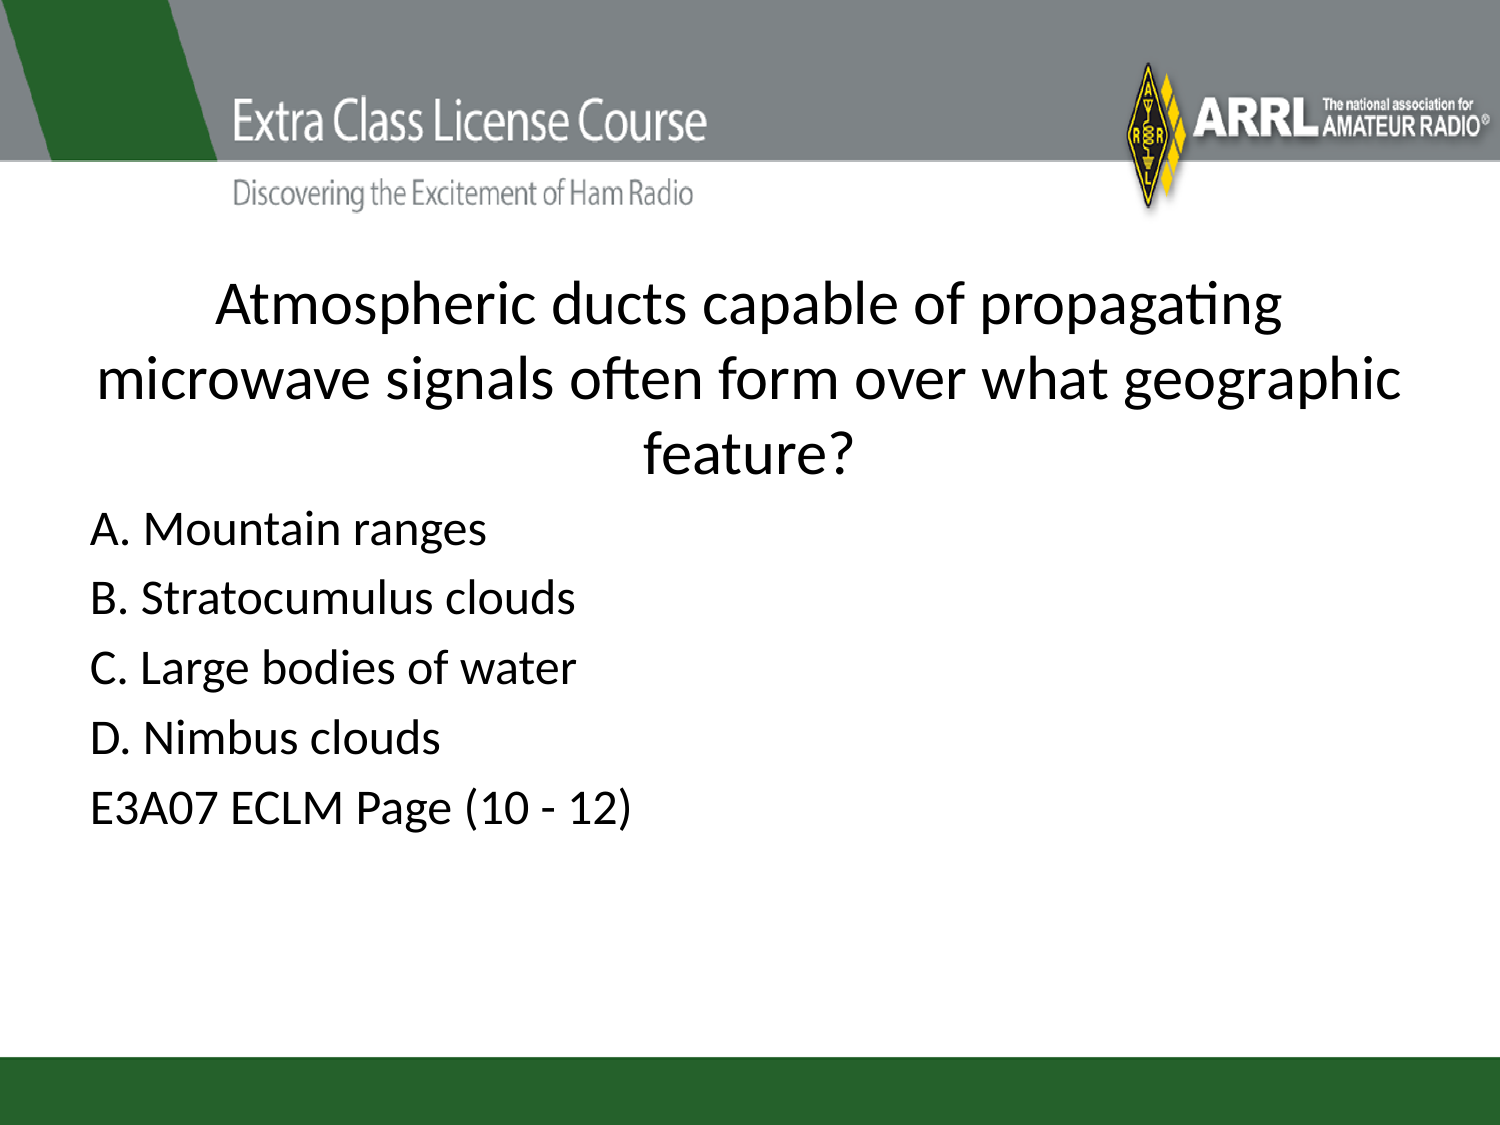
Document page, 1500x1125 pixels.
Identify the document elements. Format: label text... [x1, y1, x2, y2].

list A. Mountain ranges B. Stratocumulus clouds C. Large bodies of water D. Nimbus clouds E3A07 ECLM Page (10 - 12) [75, 487, 1425, 1005]
title Atmospheric ducts capable of propagating microwave signals often form over what geographic feature? [75, 254, 1425, 435]
picture [0, 0, 1500, 1125]
